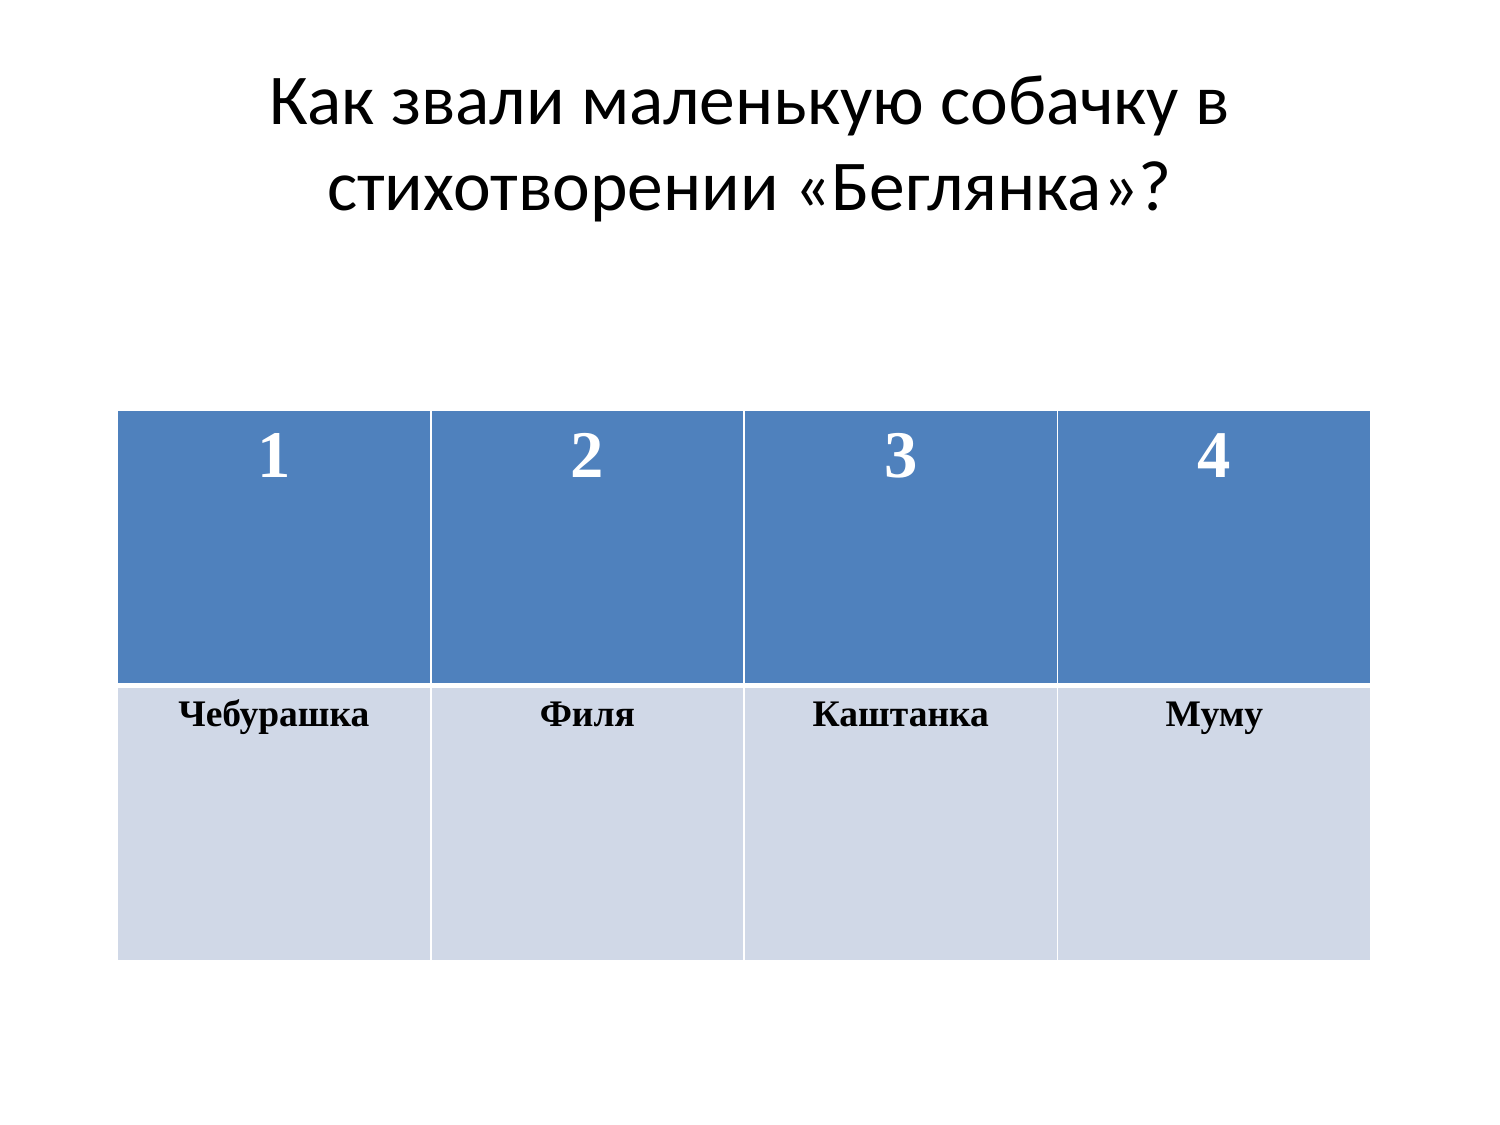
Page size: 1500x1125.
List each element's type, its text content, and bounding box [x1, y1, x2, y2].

table_cell Каштанка [745, 688, 1057, 960]
table_cell Филя [432, 688, 743, 960]
table_header 1 [118, 411, 430, 683]
table_header 4 [1058, 411, 1370, 683]
table_cell Чебурашка [118, 688, 430, 960]
table_header 3 [745, 411, 1057, 683]
table_cell Муму [1058, 688, 1370, 960]
title Как звали маленькую собачку в стихотворении «Беглянка»? [75, 45, 1425, 233]
table_header 2 [432, 411, 743, 683]
